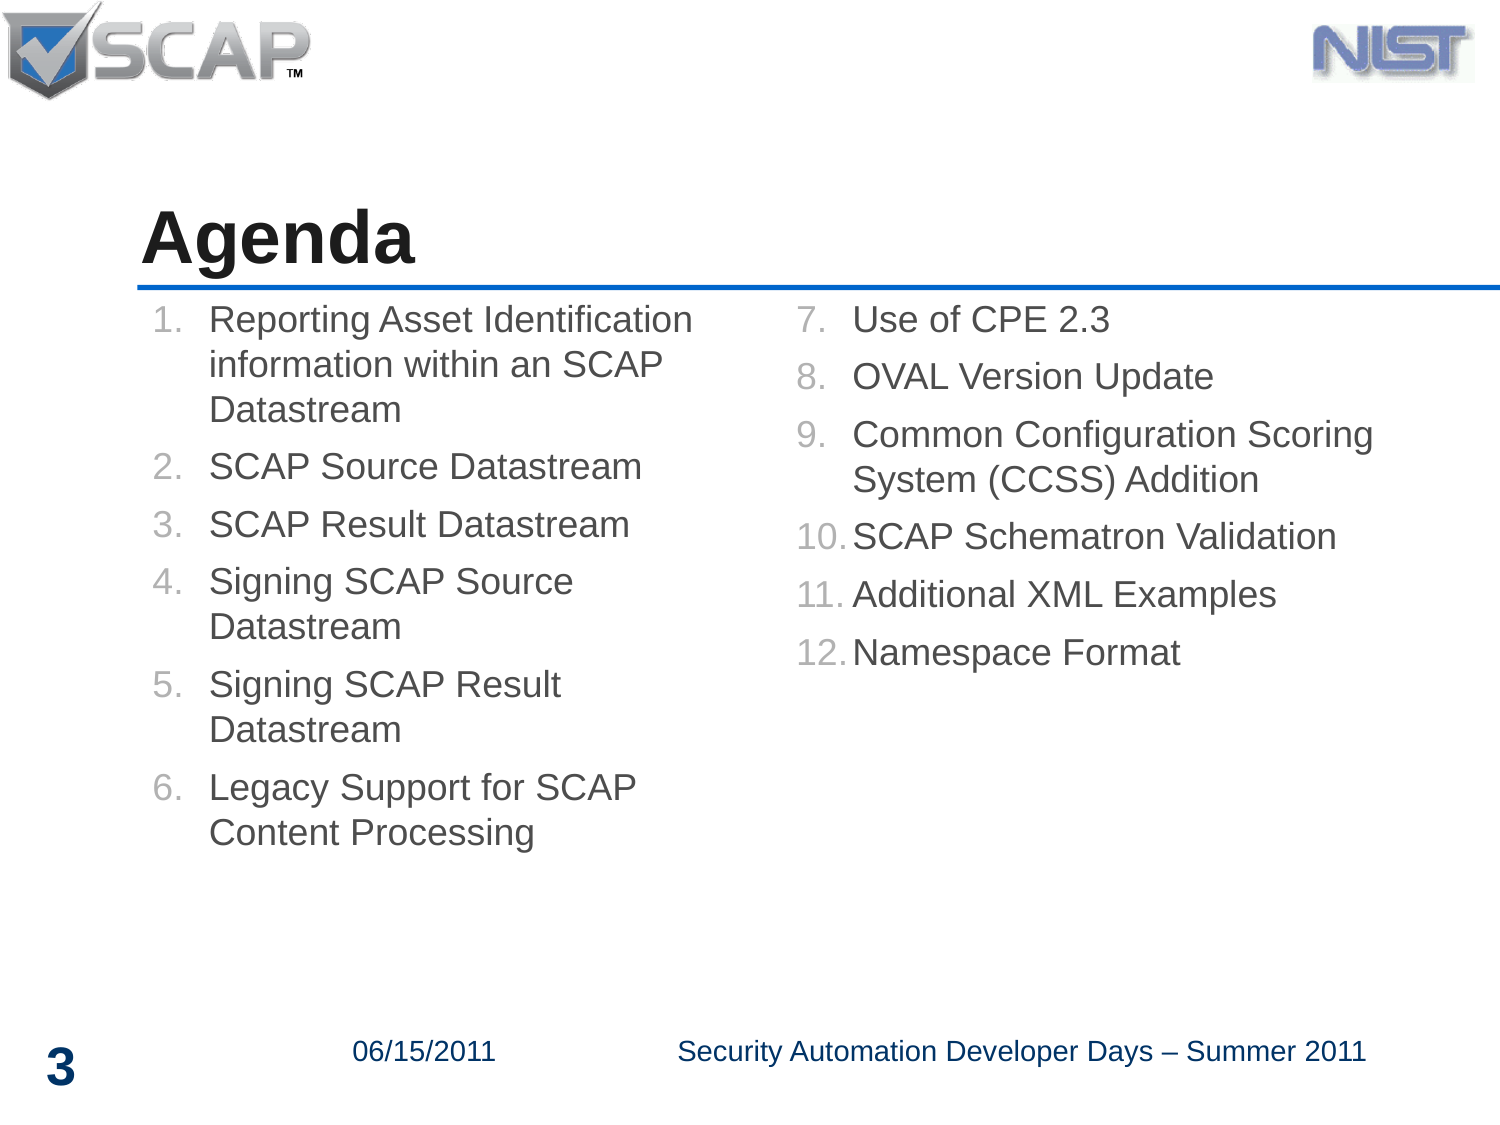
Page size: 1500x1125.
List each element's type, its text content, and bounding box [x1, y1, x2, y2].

title Agenda [124, 99, 1426, 288]
list Reporting Asset Identification information within an SCAP Datastream SCAP Source Datastream SCAP Result Datastream Signing SCAP Source Datastream Signing SCAP Result Datastream Legacy Support for SCAP Content Processing [137, 287, 757, 1026]
list Use of CPE 2.3 OVAL Version Update Common Configuration Scoring System (CCSS) Addition SCAP Schematron Validation Additional XML Examples Namespace Format [780, 287, 1400, 1025]
picture [1312, 24, 1475, 83]
slide_number 3 [13, 1023, 111, 1105]
picture [0, 0, 313, 103]
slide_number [337, 1025, 662, 1103]
footer Security Automation Developer Days – Summer 2011 [662, 1025, 1426, 1103]
